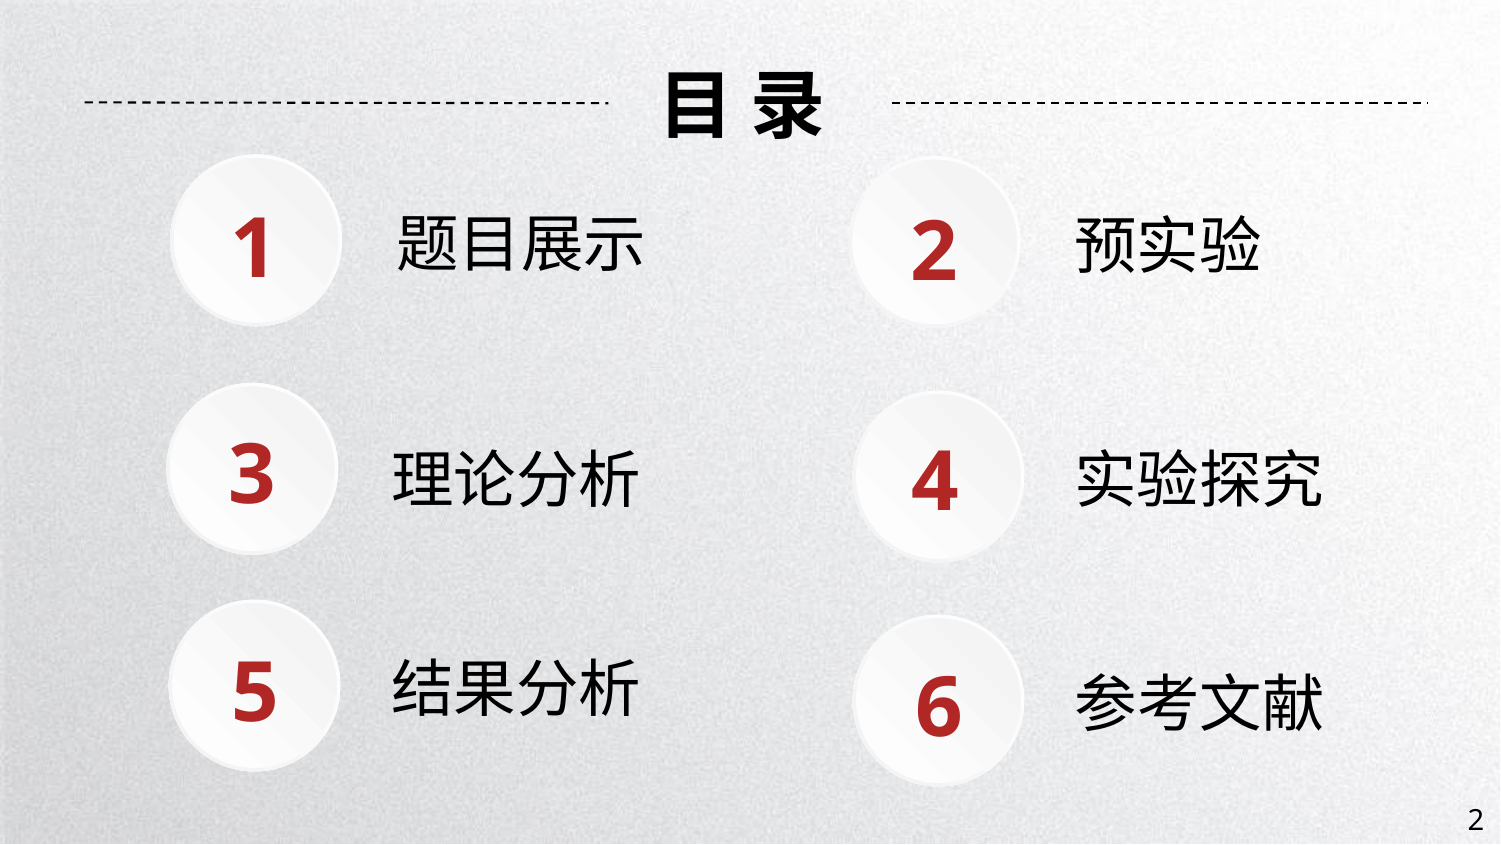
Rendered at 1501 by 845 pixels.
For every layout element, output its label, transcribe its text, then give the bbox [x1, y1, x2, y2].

text_box 实验探究 [1059, 432, 1434, 523]
text_box 参考文献 [1060, 657, 1435, 747]
text_box 目 录 [584, 57, 916, 148]
text_box 理论分析 [376, 432, 751, 523]
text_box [166, 382, 339, 555]
picture [0, 0, 1501, 844]
text_box 题目展示 [381, 196, 757, 287]
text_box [852, 614, 1025, 787]
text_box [848, 155, 1021, 329]
text_box 结果分析 [376, 641, 751, 732]
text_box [852, 390, 1025, 563]
text_box 2 [1452, 793, 1500, 844]
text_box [169, 154, 343, 327]
text_box 预实验 [1059, 198, 1435, 289]
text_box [168, 599, 341, 772]
